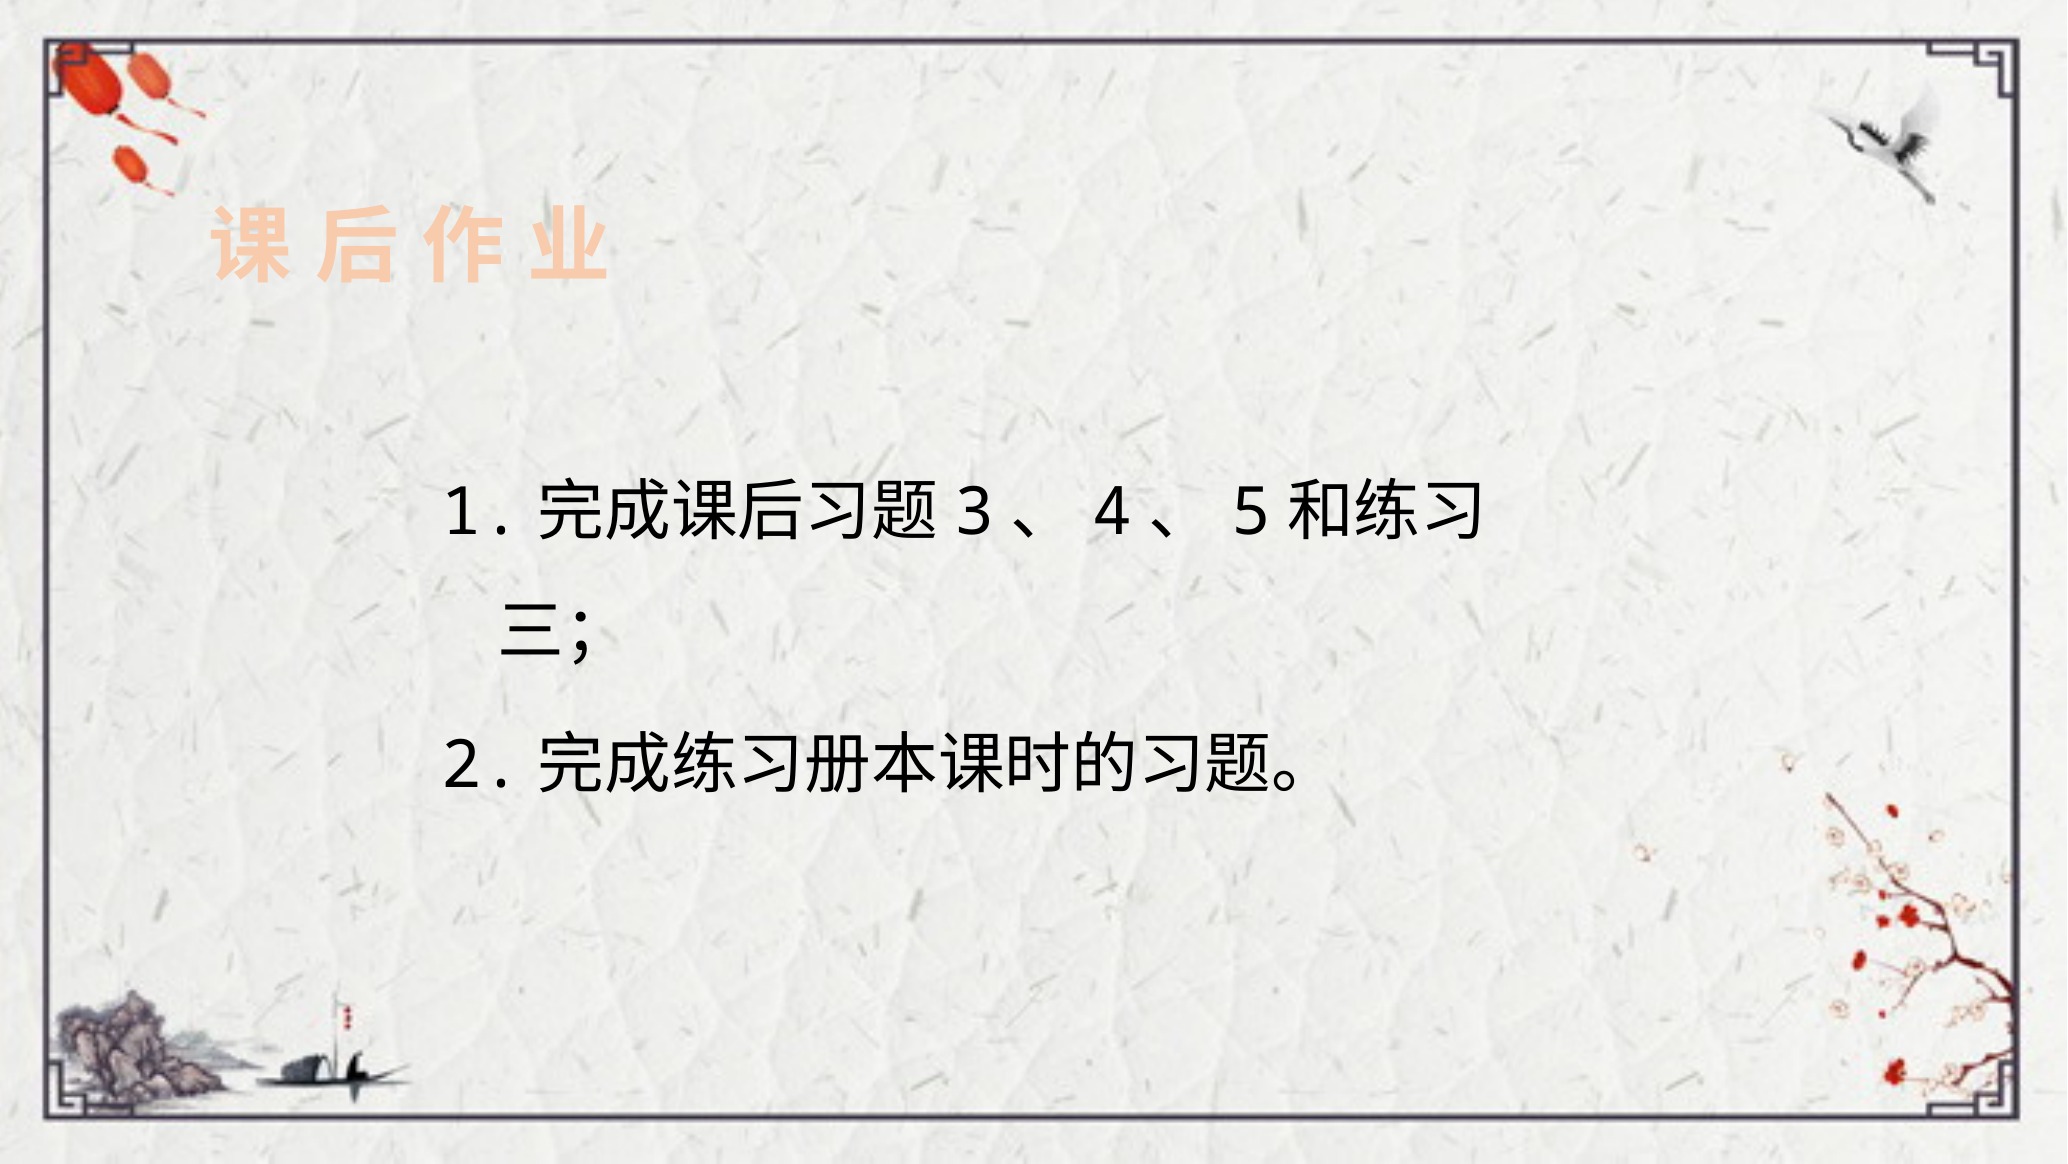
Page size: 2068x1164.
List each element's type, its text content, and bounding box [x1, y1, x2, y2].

picture [0, 0, 2068, 1164]
text_box 1.完成课后习题3、4、5和练习三； 2.完成练习册本课时的习题。 [426, 420, 1537, 690]
text_box 课 后 作 业 [193, 185, 664, 300]
